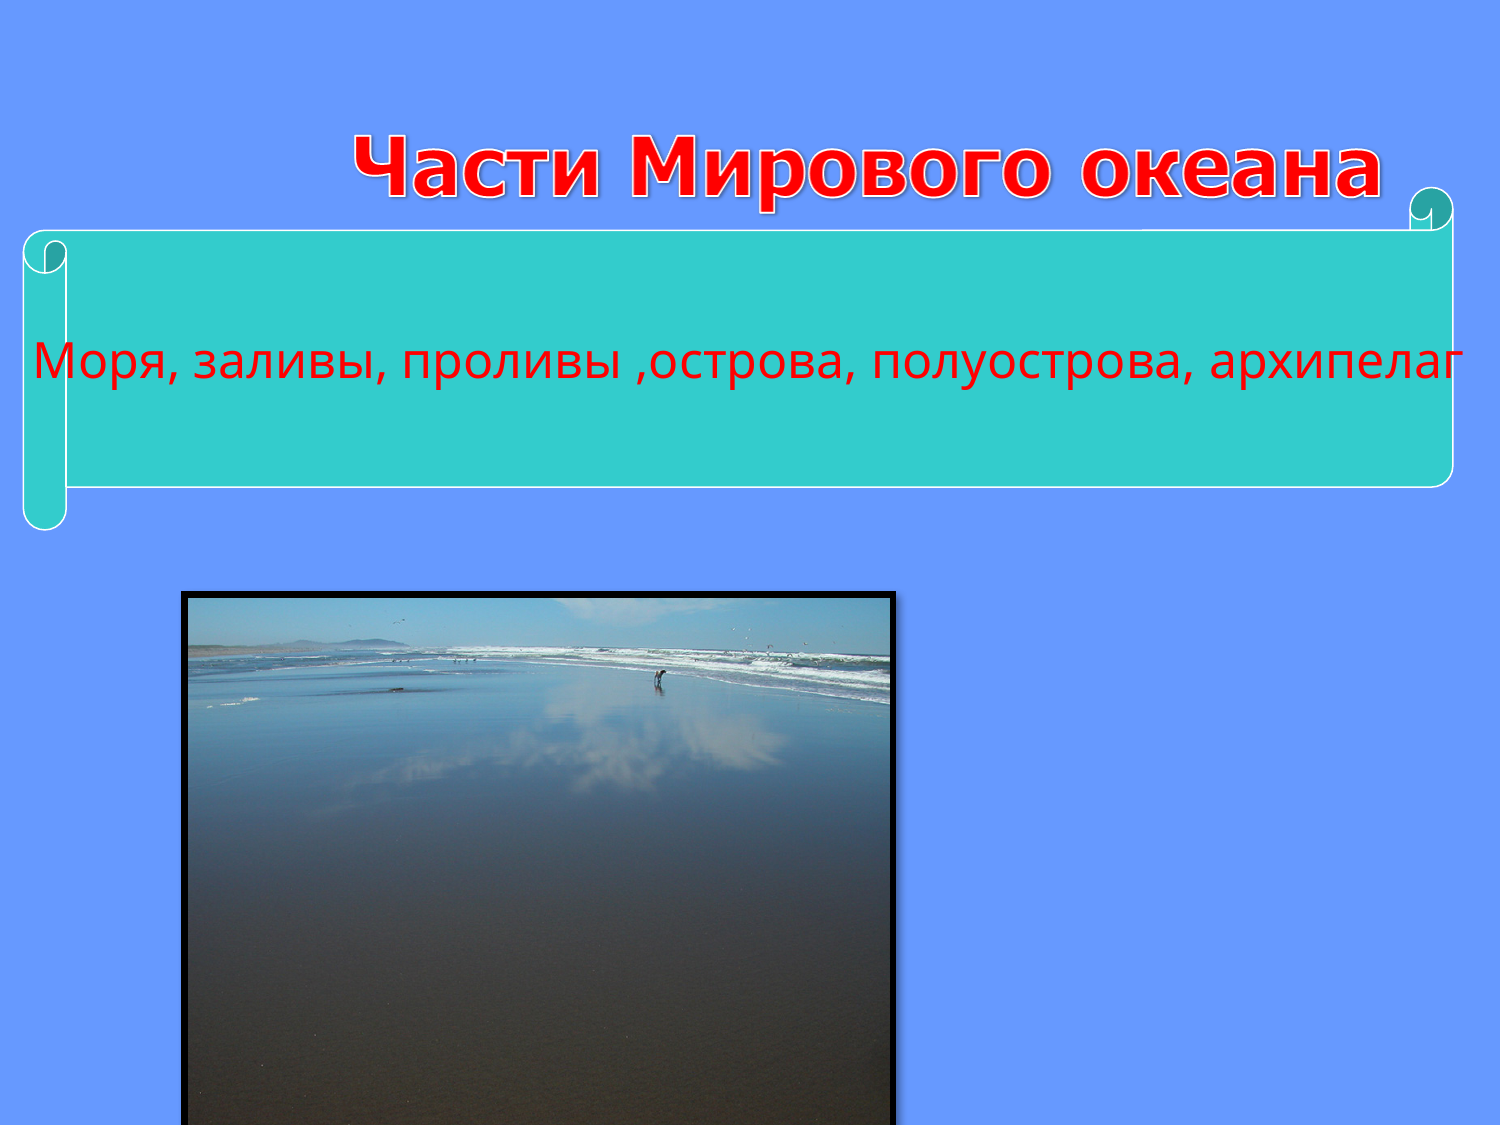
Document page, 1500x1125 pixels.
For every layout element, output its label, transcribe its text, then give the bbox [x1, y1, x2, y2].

picture [297, 82, 1443, 224]
text_box Моря, заливы, проливы ,острова, полуострова, архипелаг [23, 196, 1453, 530]
picture [187, 537, 891, 1125]
